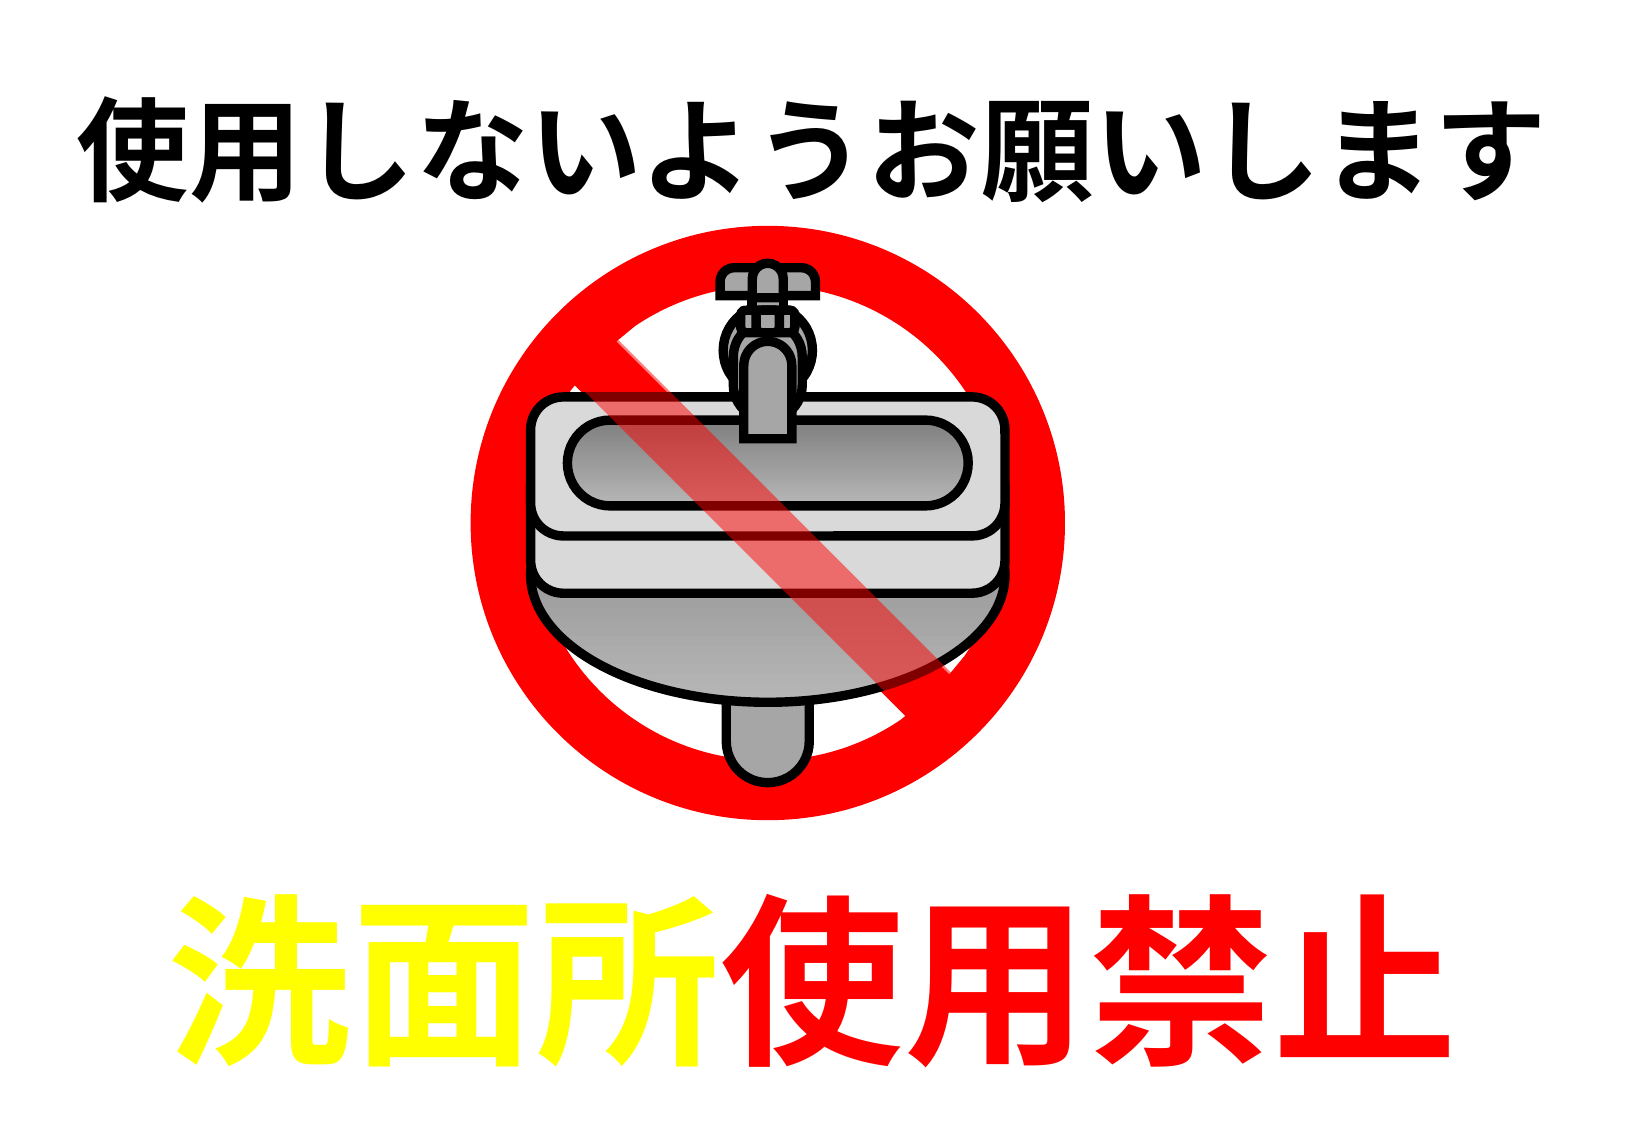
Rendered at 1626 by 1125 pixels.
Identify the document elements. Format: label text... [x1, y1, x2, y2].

text_box 洗面所使用禁止 [0, 859, 1625, 1094]
text_box 使用しないようお願いします [0, 73, 1625, 223]
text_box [470, 225, 1066, 821]
